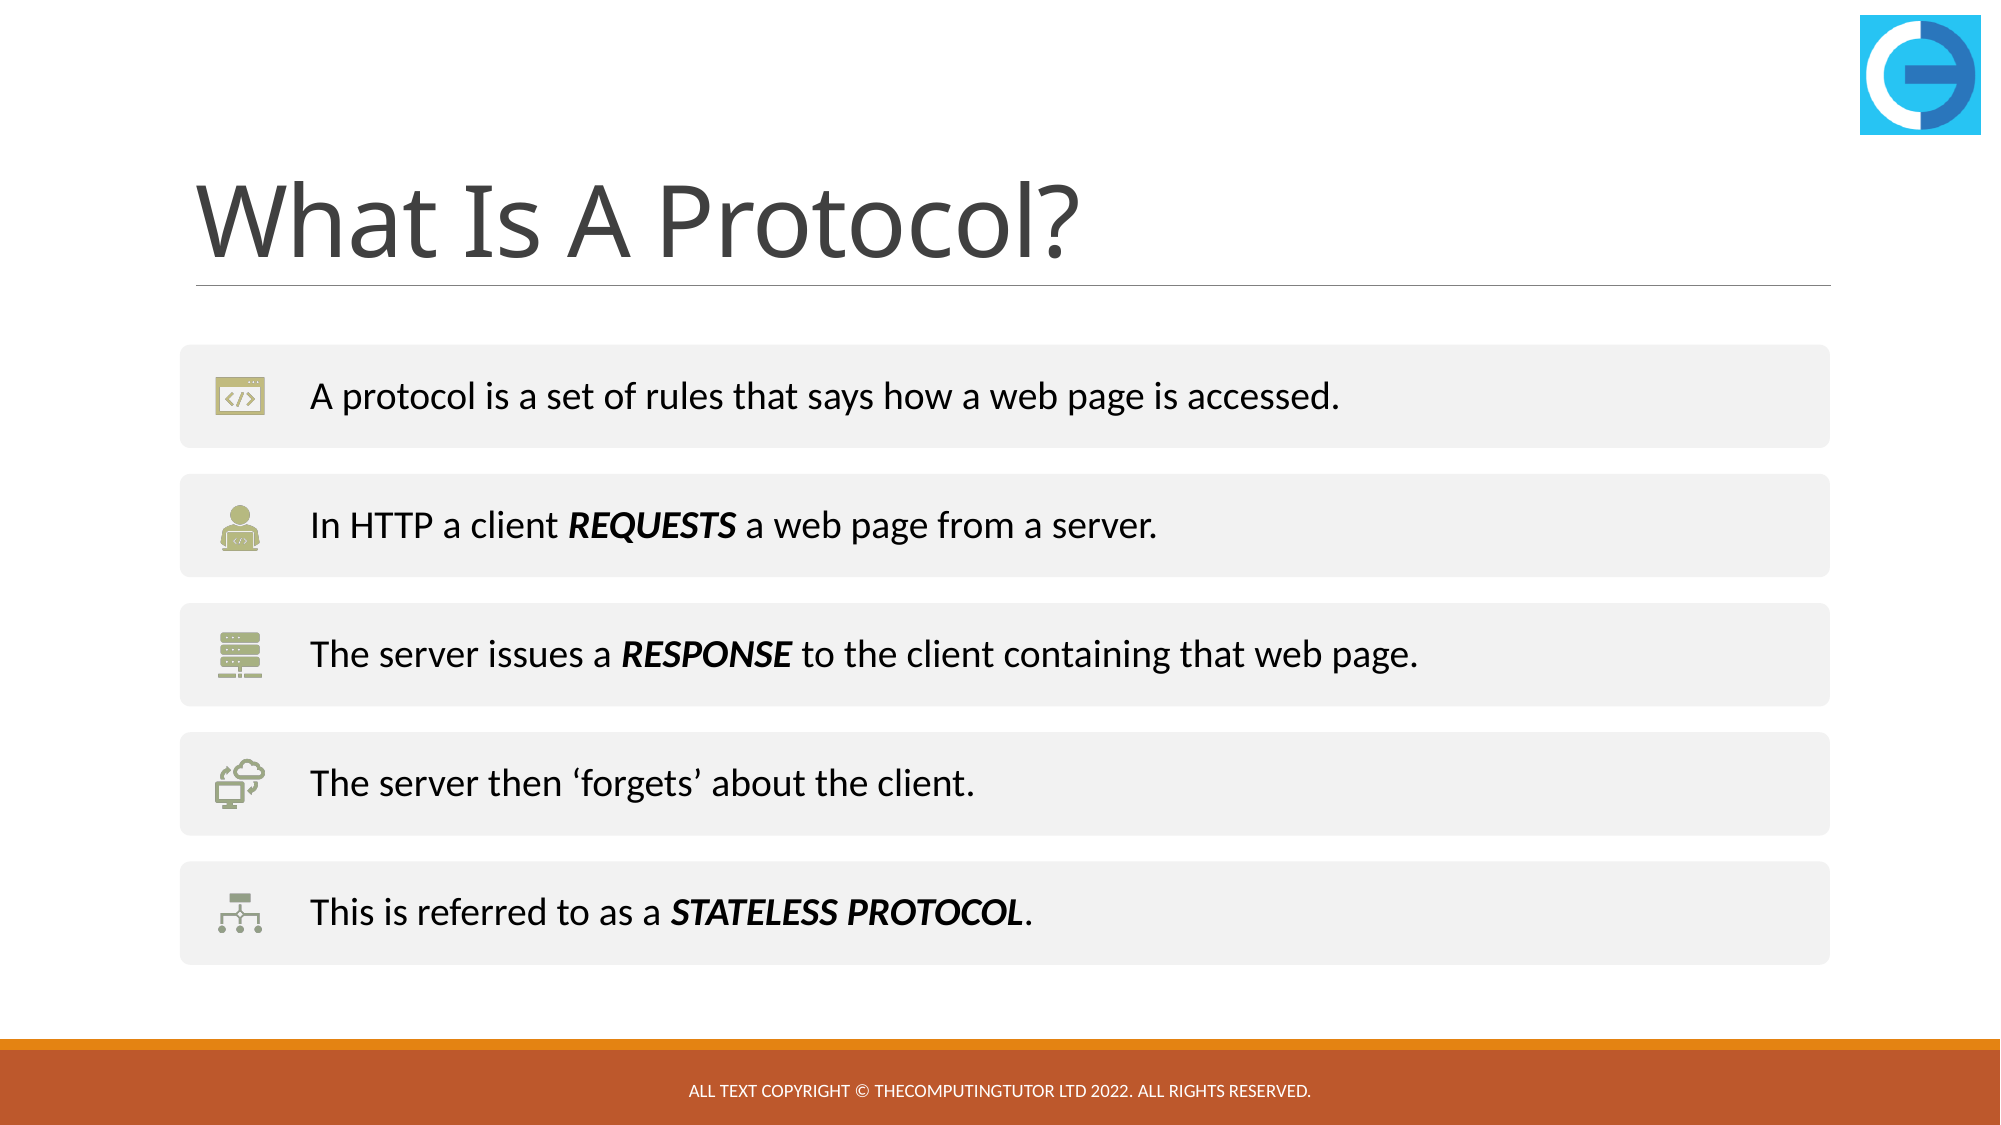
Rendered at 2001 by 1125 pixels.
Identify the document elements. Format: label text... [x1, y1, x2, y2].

title What Is A Protocol? [180, 47, 1830, 285]
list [179, 343, 1831, 966]
picture [1860, 15, 1981, 135]
footer All text copyright © TheComputingTutor Ltd 2022. All rights Reserved. [604, 1059, 1396, 1120]
